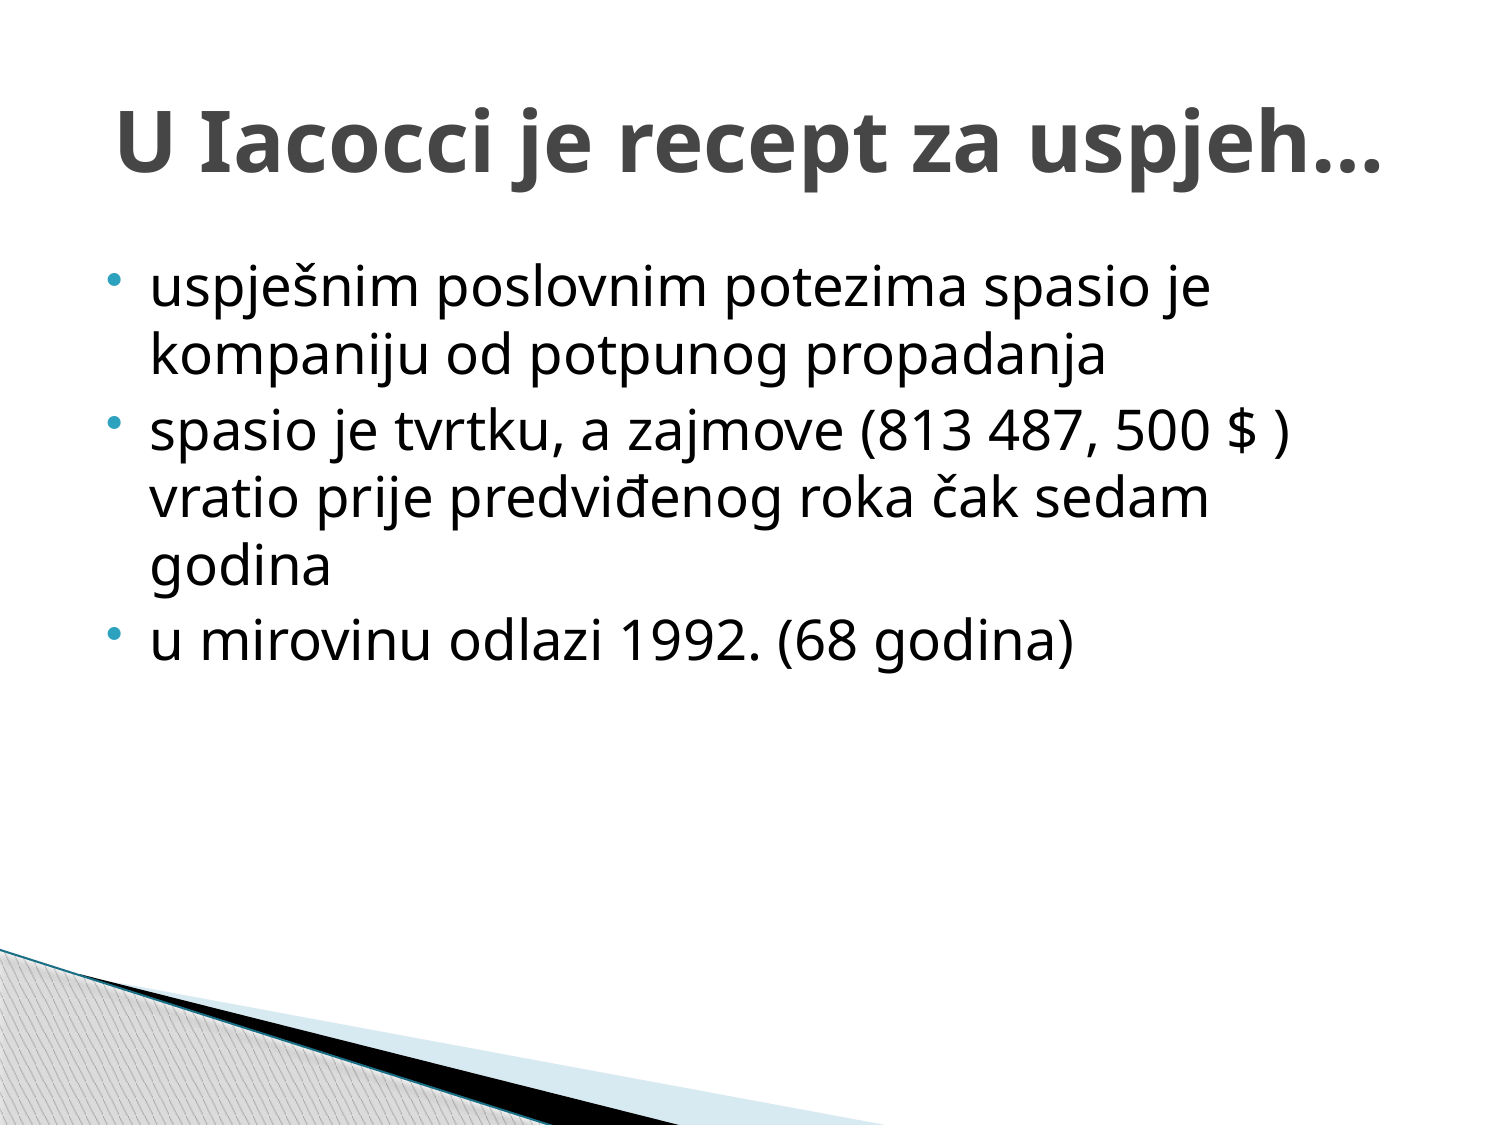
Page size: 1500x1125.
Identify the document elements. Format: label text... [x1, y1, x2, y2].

title U Iacocci je recept za uspjeh… [75, 45, 1425, 233]
list uspješnim poslovnim potezima spasio je kompaniju od potpunog propadanja spasio je tvrtku, a zajmove (813 487, 500 $ ) vratio prije predviđenog roka čak sedam godina u mirovinu odlazi 1992. (68 godina) [74, 242, 1426, 986]
